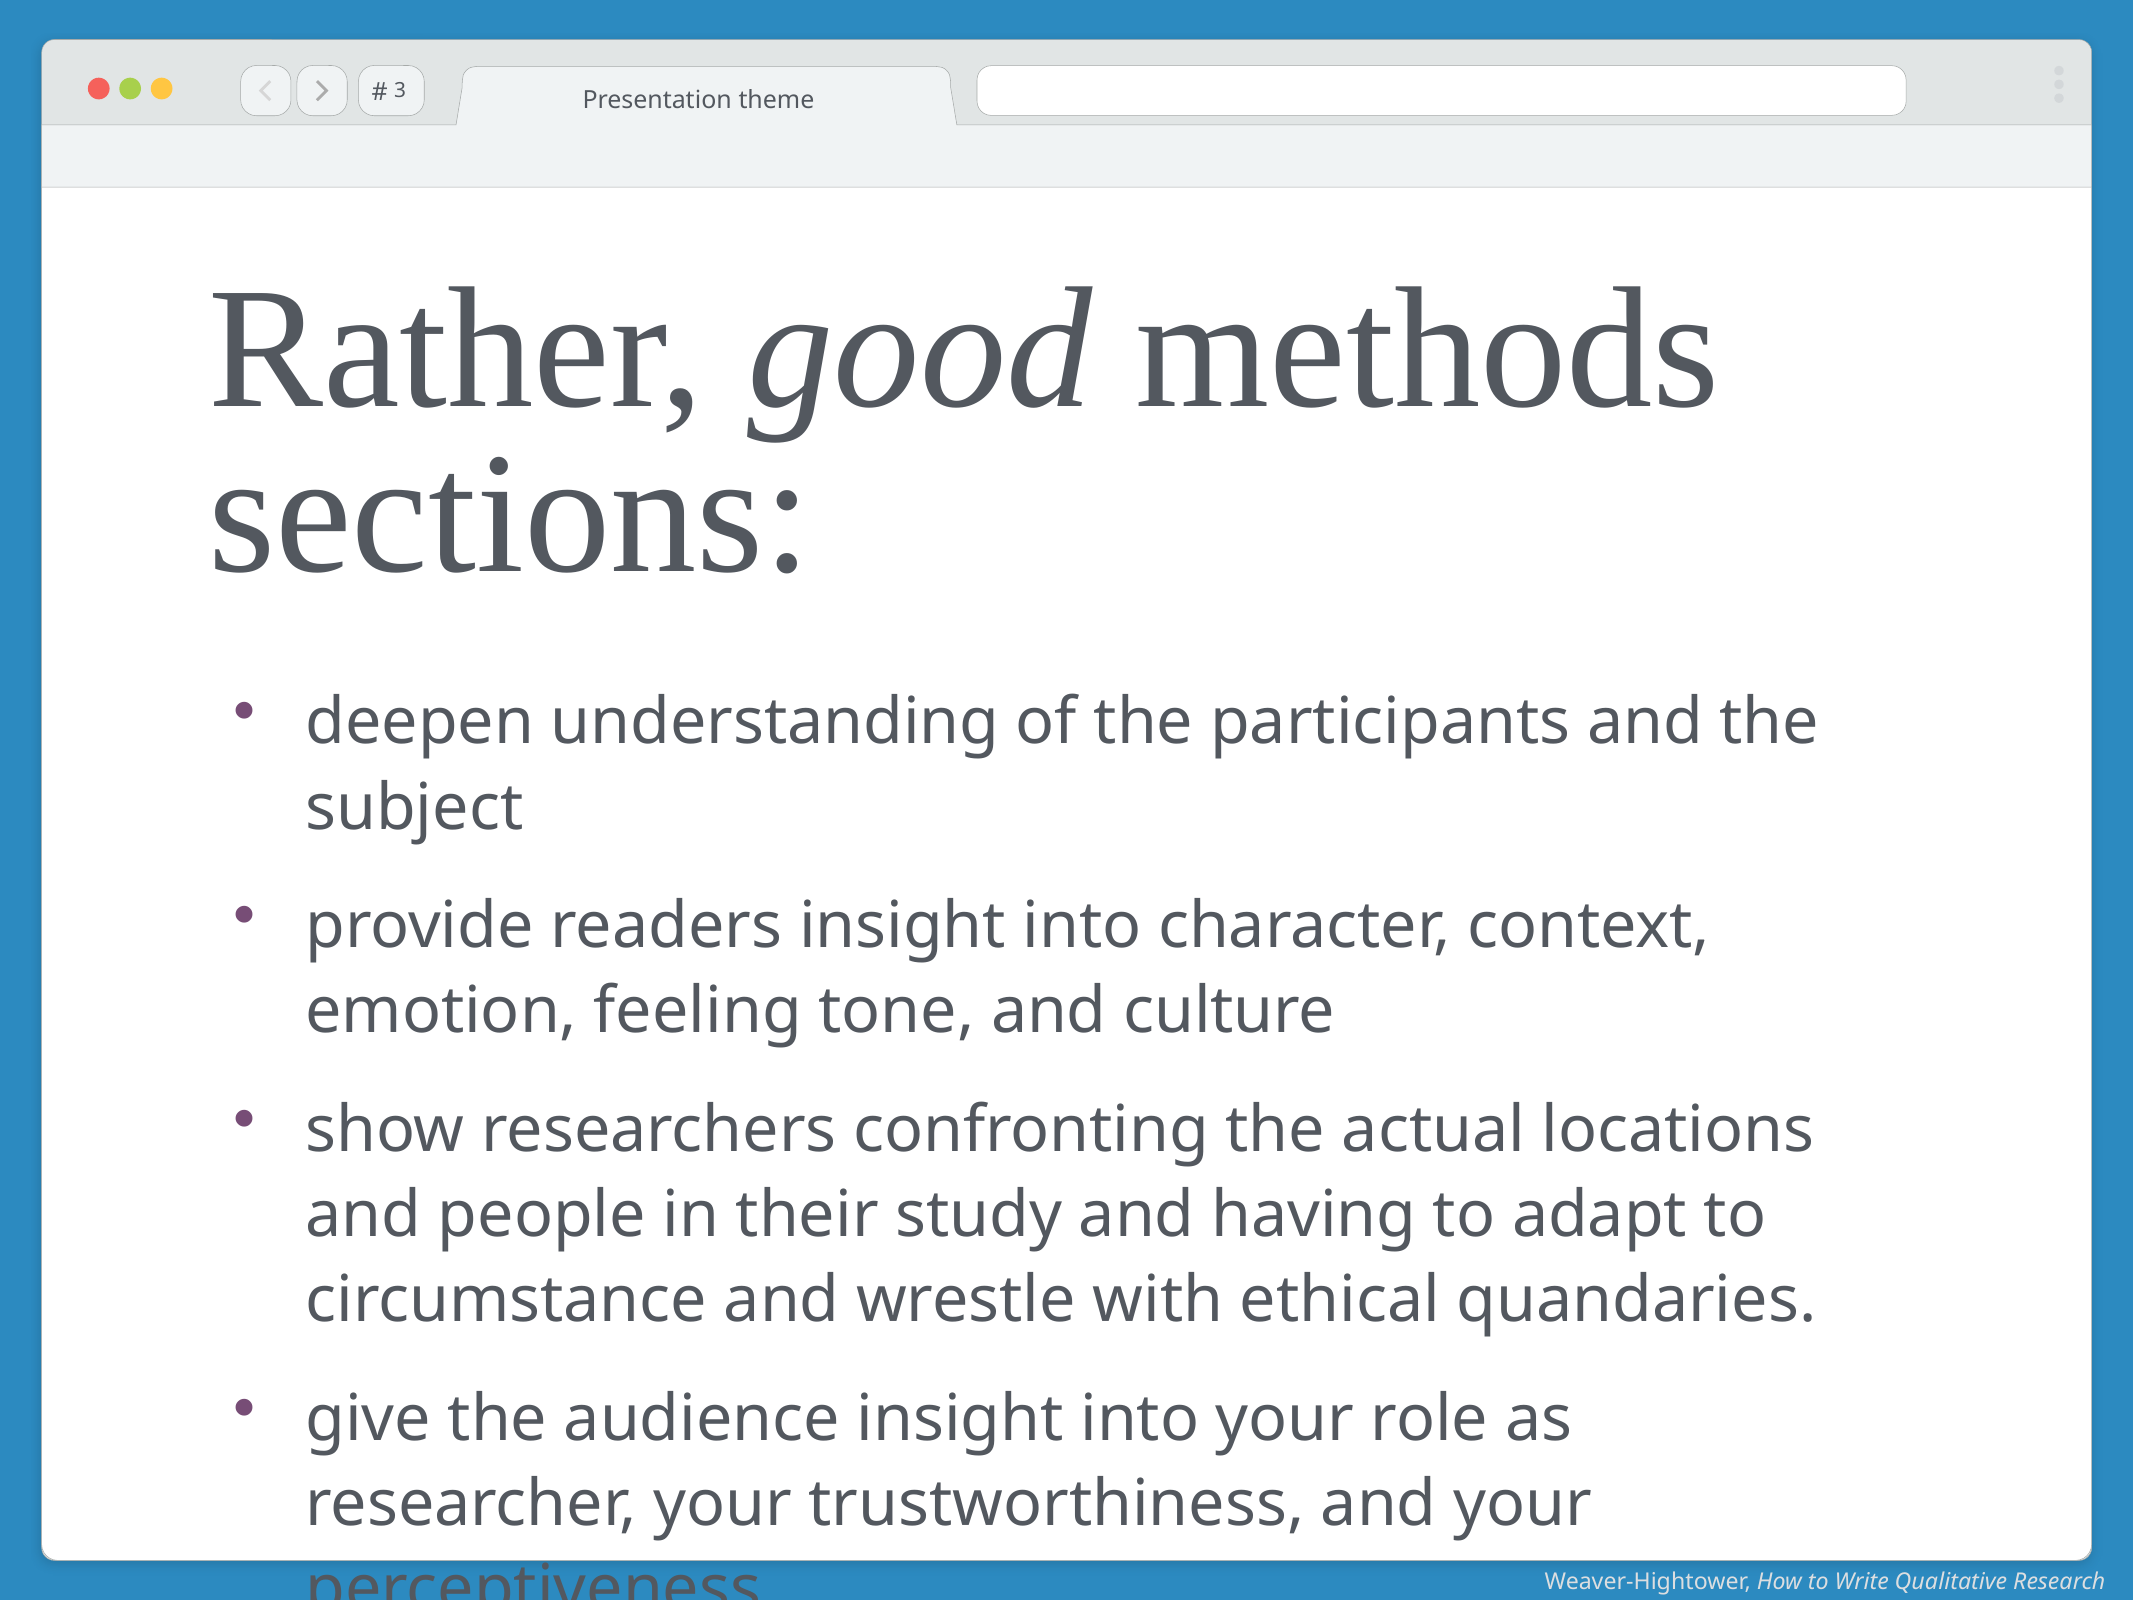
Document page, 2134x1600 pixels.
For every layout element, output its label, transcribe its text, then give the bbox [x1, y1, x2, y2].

list # [356, 67, 404, 115]
list Presentation theme [484, 75, 913, 123]
title Rather, good methods sections: [207, 260, 1876, 619]
list deepen understanding of the participants and the subject provide readers insight into character, context, emotion, feeling tone, and culture show researchers confronting the actual locations and people in their study and having to adapt to circumstance and wrestle with ethical quandaries. give the audience insight into your role as researcher, your trustworthiness, and your perceptiveness [232, 671, 1901, 1511]
slide_number 3 [389, 76, 412, 102]
